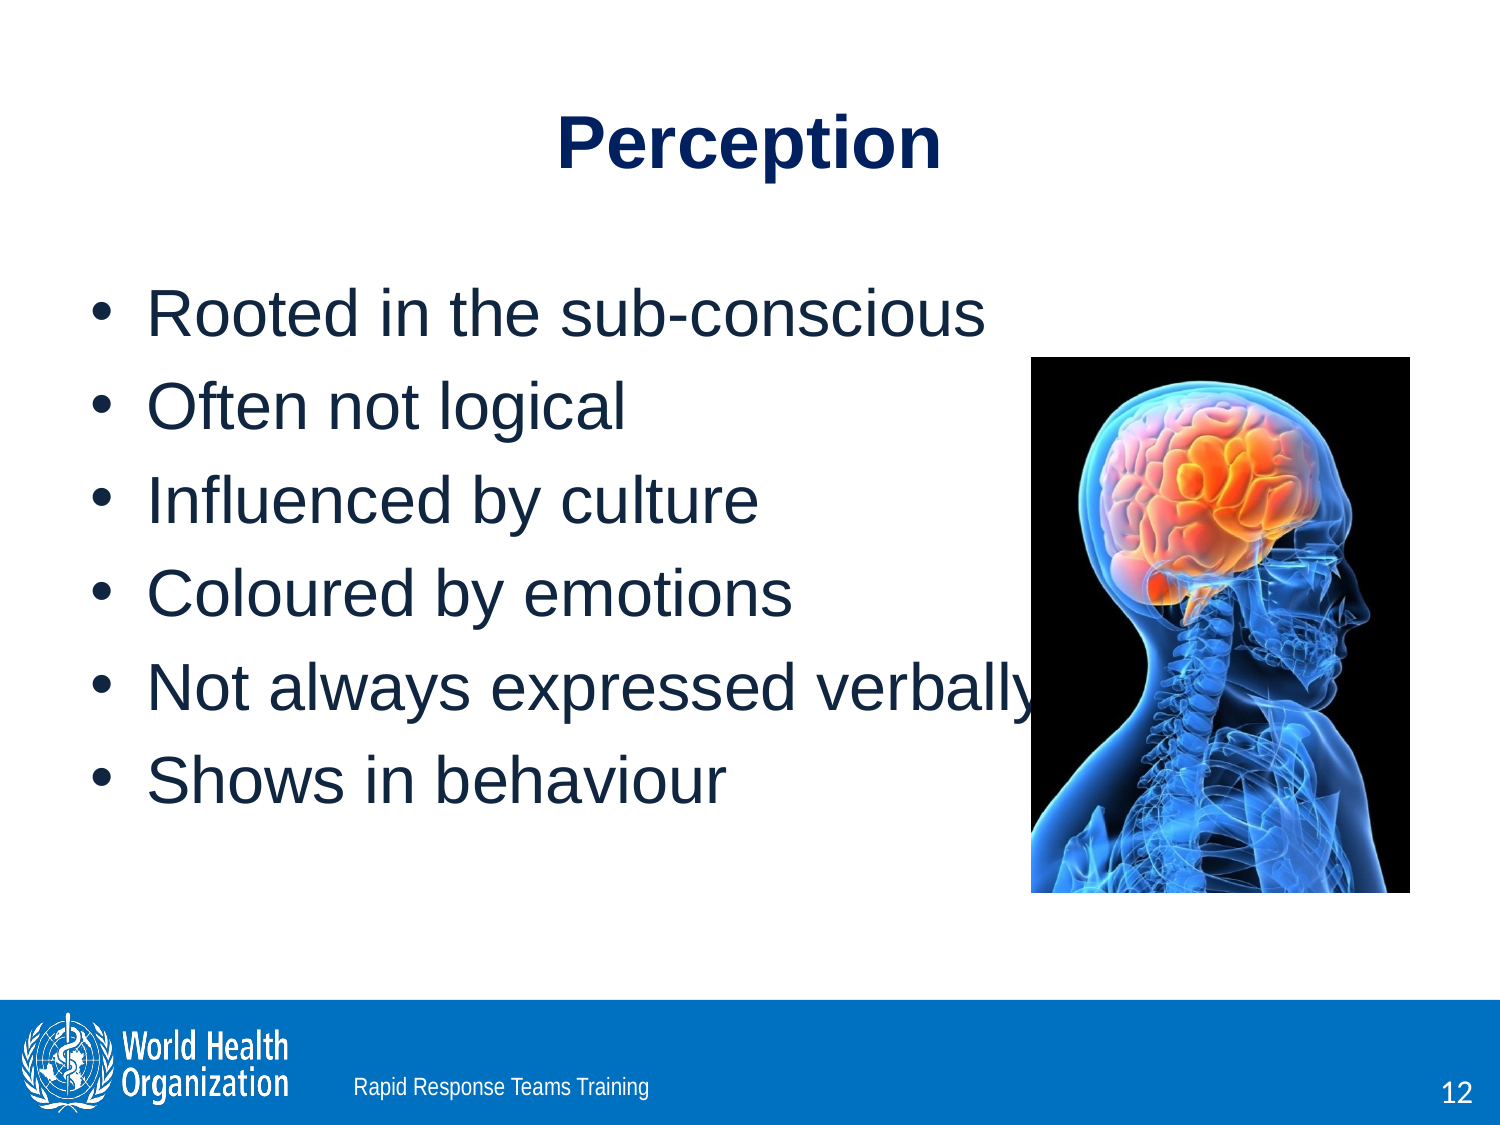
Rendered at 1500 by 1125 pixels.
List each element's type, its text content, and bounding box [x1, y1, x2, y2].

title Perception [75, 45, 1425, 233]
picture [1031, 357, 1410, 893]
list Rooted in the sub-conscious Often not logical Influenced by culture Coloured by emotions Not always expressed verbally Shows in behaviour [75, 262, 1425, 1005]
picture [21, 1012, 288, 1113]
